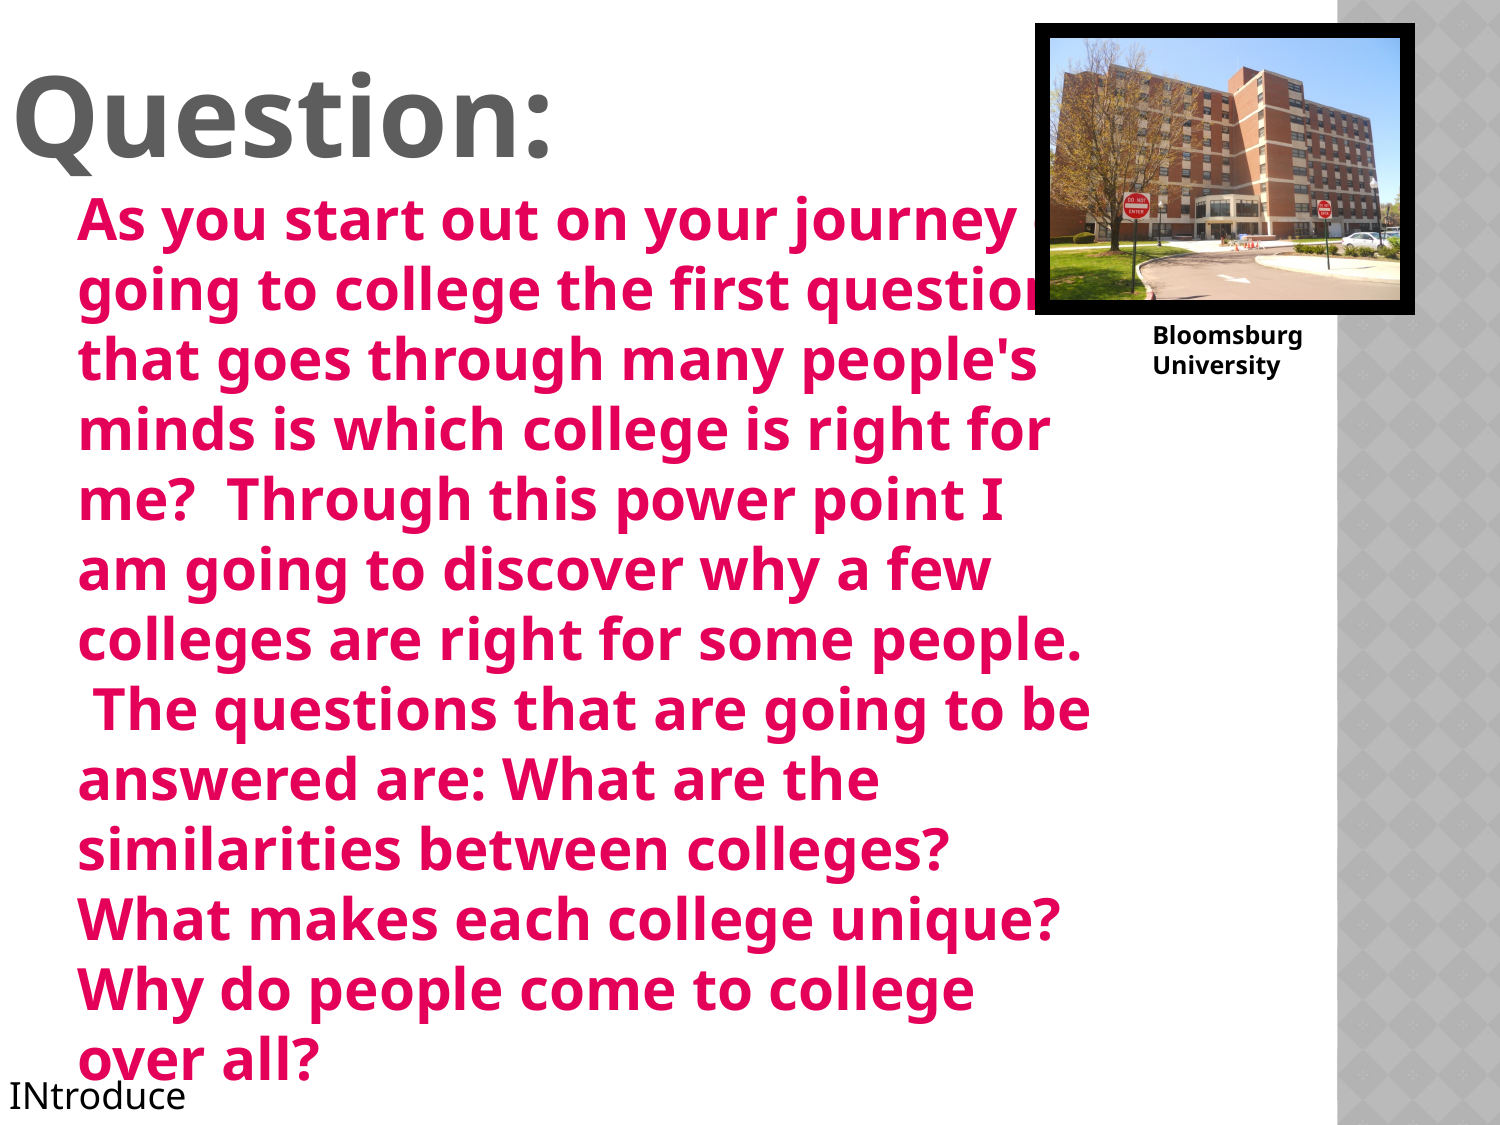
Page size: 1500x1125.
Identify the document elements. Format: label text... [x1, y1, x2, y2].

text_box As you start out on your journey of going to college the first question that goes through many people's minds is which college is right for me? Through this power point I am going to discover why a few colleges are right for some people. The questions that are going to be answered are: What are the similarities between colleges? What makes each college unique? Why do people come to college over all? [62, 174, 1112, 1100]
text_box INtroduce [0, 1064, 202, 1125]
text_box Bloomsburg University [1137, 312, 1388, 388]
text_box Question: [0, 37, 571, 188]
picture [1049, 37, 1401, 301]
